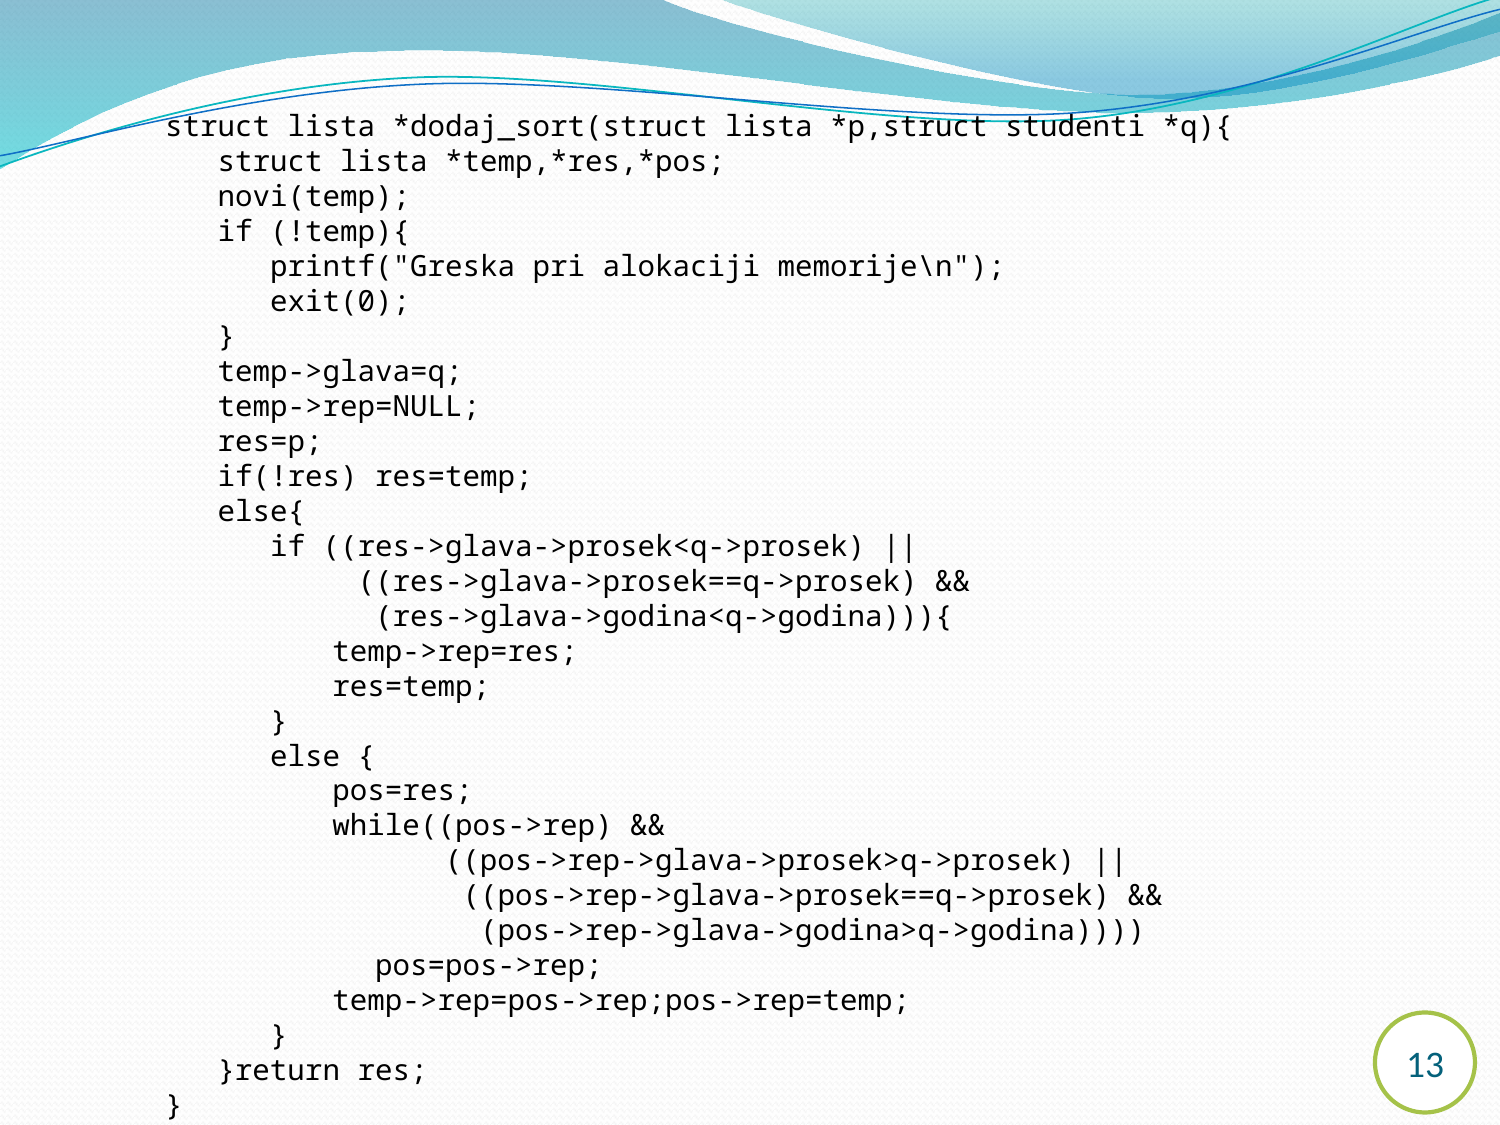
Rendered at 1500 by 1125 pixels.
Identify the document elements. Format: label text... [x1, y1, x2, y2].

text_box 13 [1372, 1010, 1478, 1115]
text_box struct lista *dodaj_sort(struct lista *p,struct studenti *q){ struct lista *temp,*res,*pos; novi(temp); if (!temp){ printf("Greska pri alokaciji memorije\n"); exit(0); } temp->glava=q; temp->rep=NULL; res=p; if(!res) res=temp; else{ if ((res->glava->prosek<q->prosek) || ((res->glava->prosek==q->prosek) && (res->glava->godina<q->godina))){ temp->rep=res; res=temp; } else { pos=res; while((pos->rep) && ((pos->rep->glava->prosek>q->prosek) || ((pos->rep->glava->prosek==q->prosek) && (pos->rep->glava->godina>q->godina)))) pos=pos->rep; temp->rep=pos->rep;pos->rep=temp; } }return res; } [150, 99, 1475, 1113]
